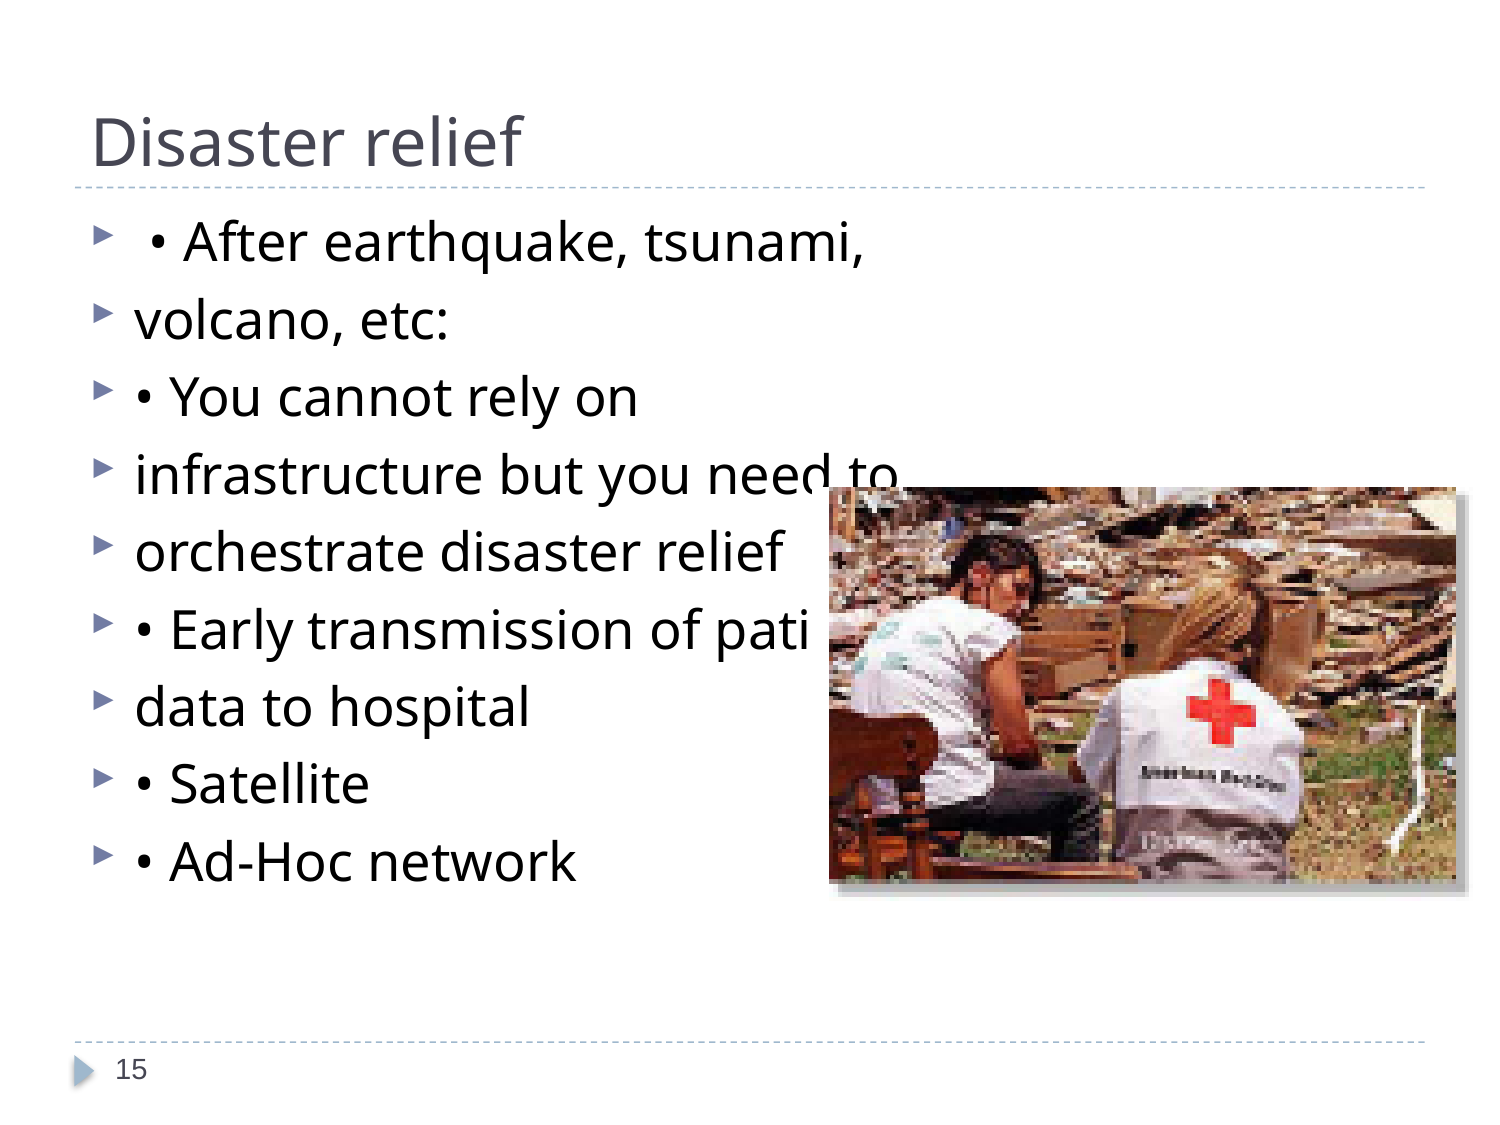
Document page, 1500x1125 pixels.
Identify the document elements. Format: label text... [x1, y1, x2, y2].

title Disaster relief [74, 24, 1426, 188]
picture [812, 487, 1500, 919]
slide_number 15 [100, 1042, 426, 1103]
list • After earthquake, tsunami, volcano, etc: • You cannot rely on infrastructure but you need to orchestrate disaster relief • Early transmission of patient data to hospital • Satellite • Ad-Hoc network [74, 199, 1426, 1011]
